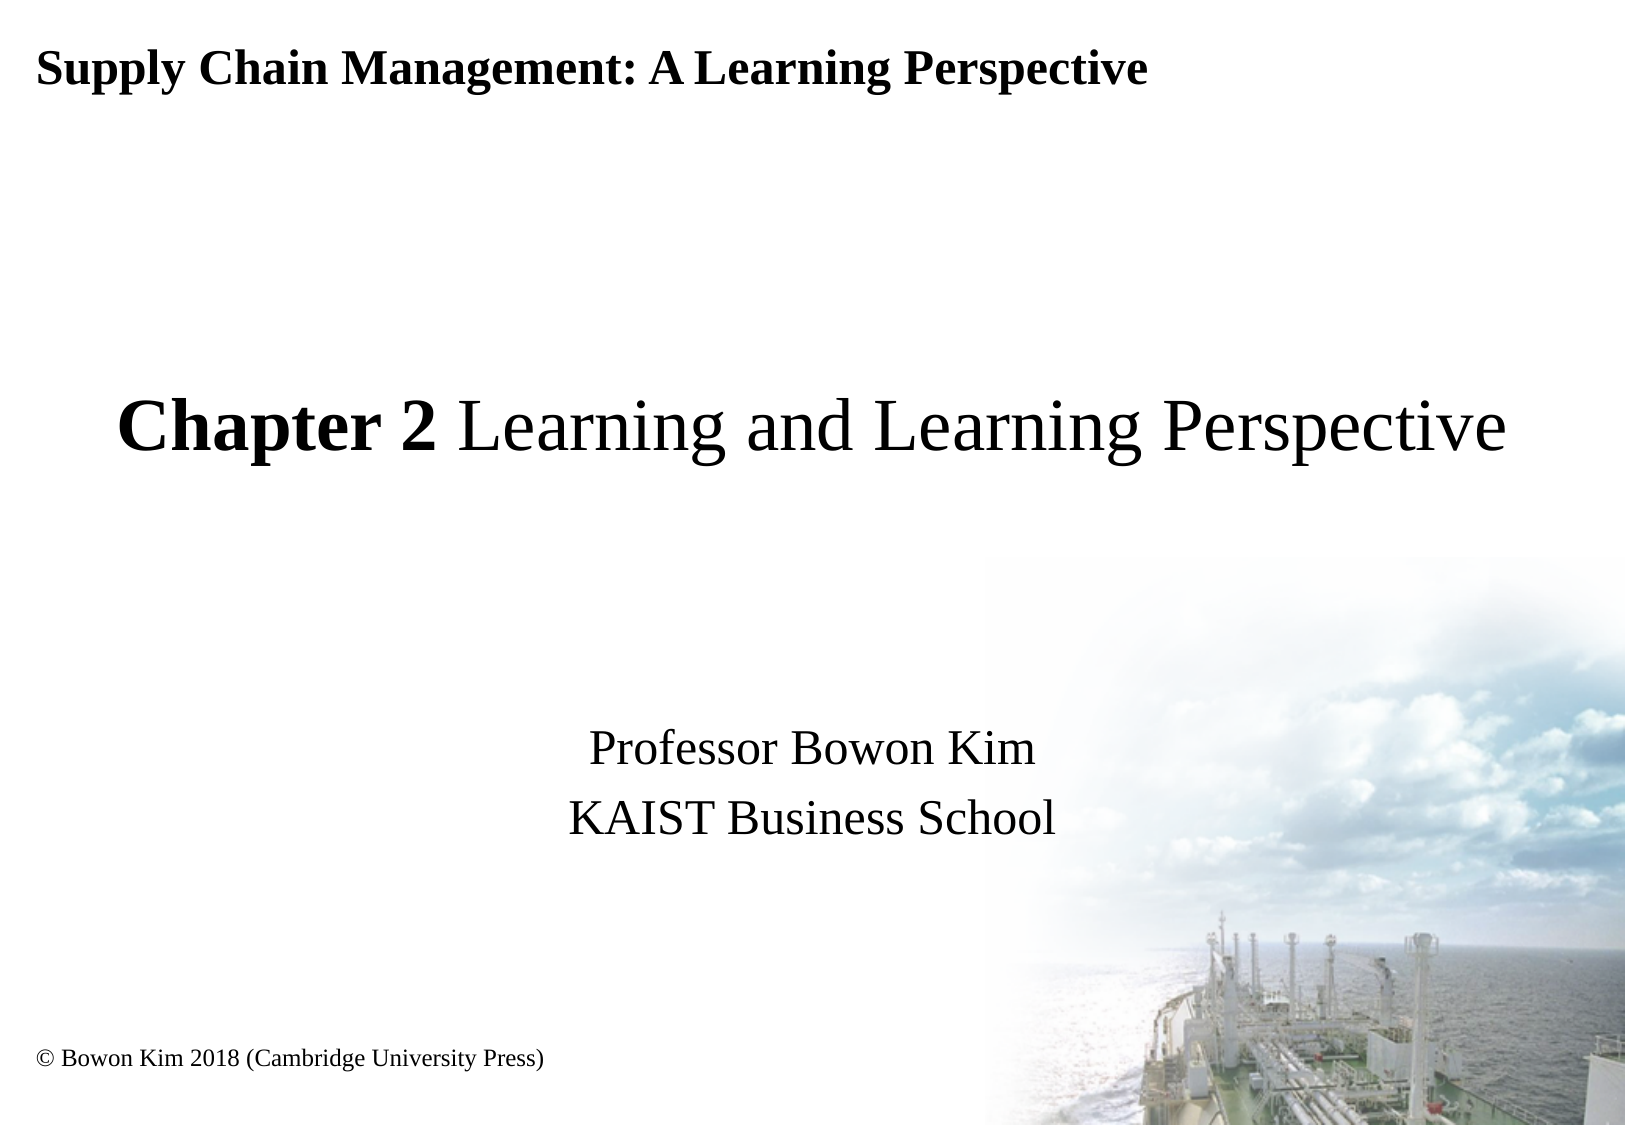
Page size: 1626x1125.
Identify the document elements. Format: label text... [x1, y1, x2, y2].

text_box Supply Chain Management: A Learning Perspective [21, 9, 1203, 90]
text_box © Bowon Kim 2018 (Cambridge University Press) [21, 1034, 766, 1080]
text_box Professor Bowon Kim KAIST Business School [192, 707, 1433, 853]
picture [985, 557, 1625, 1125]
text_box Chapter 2 Learning and Learning Perspective [97, 304, 1528, 493]
